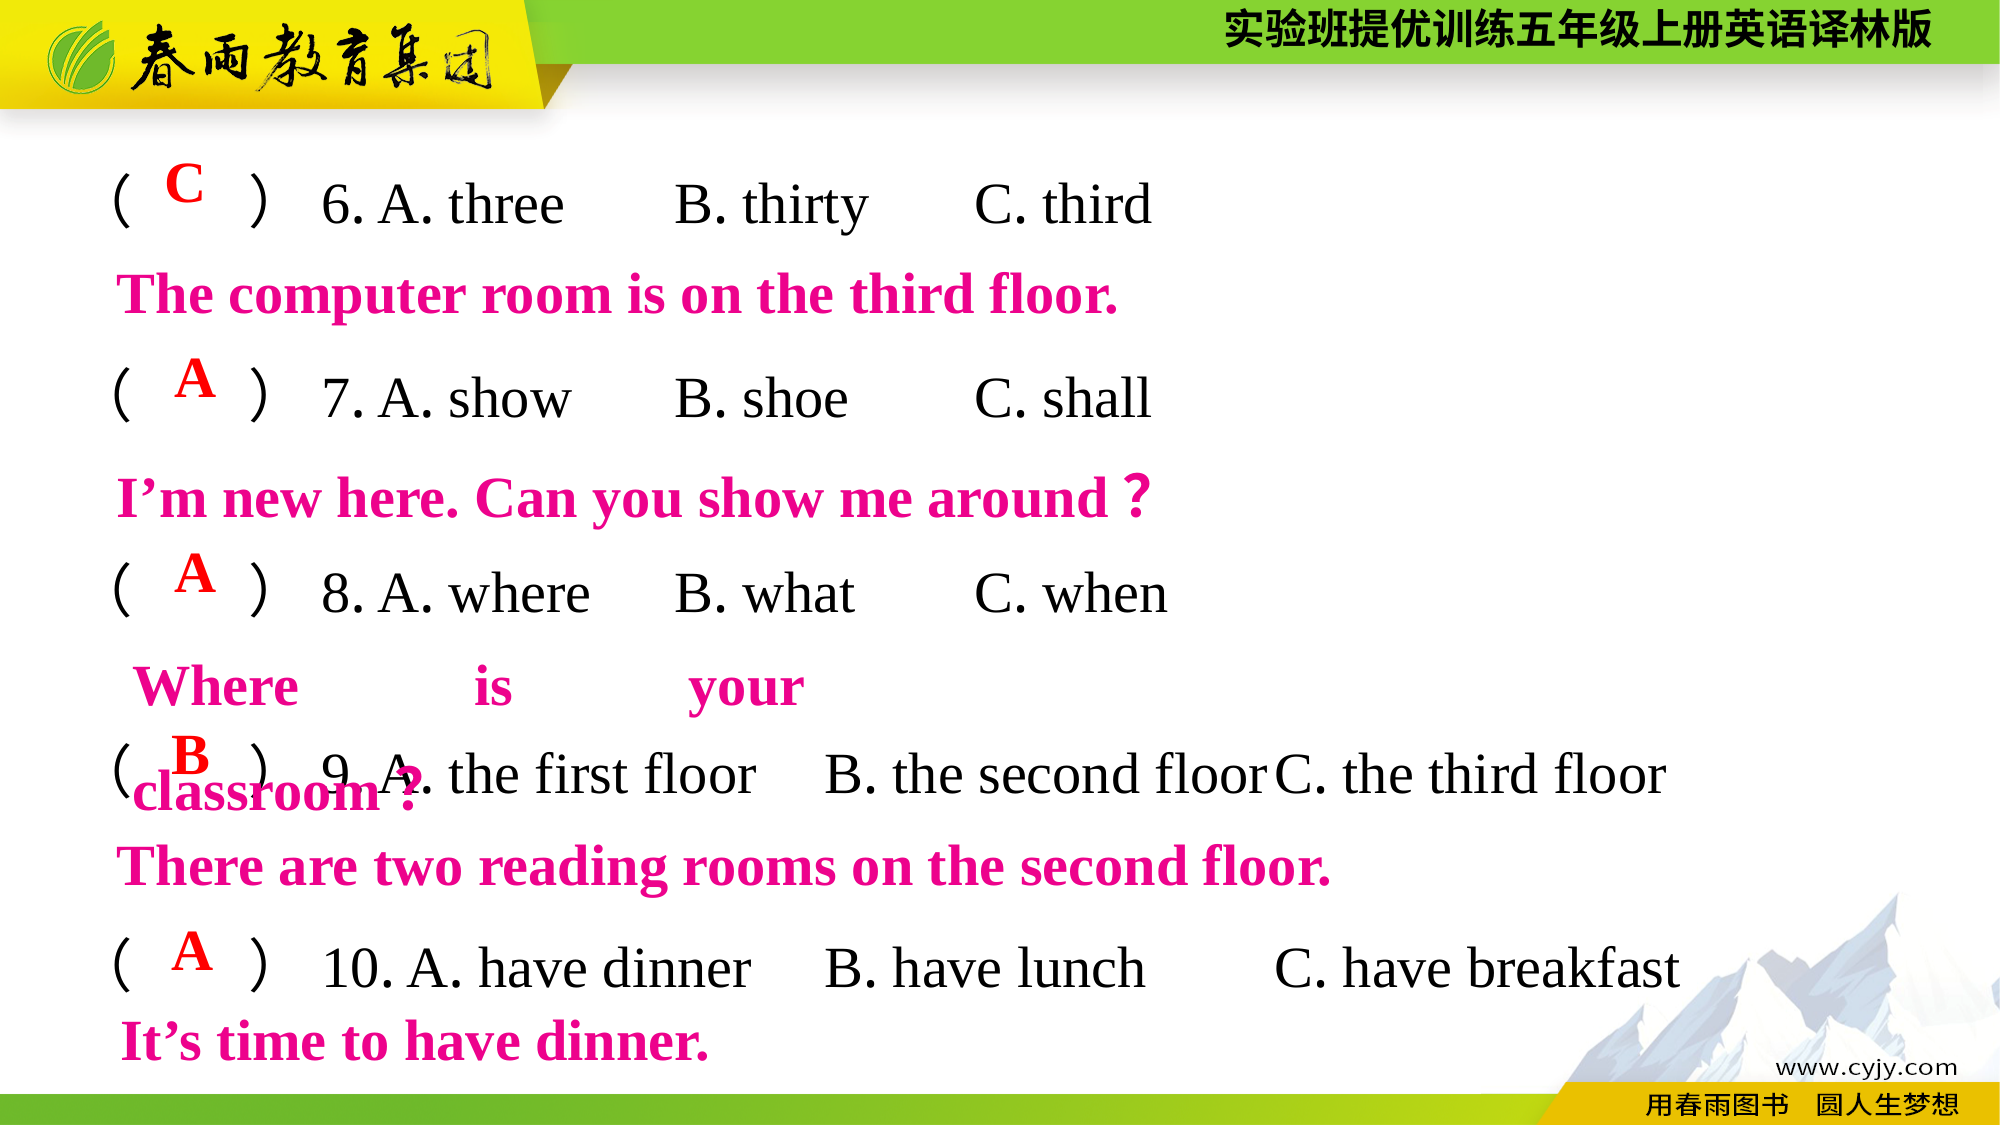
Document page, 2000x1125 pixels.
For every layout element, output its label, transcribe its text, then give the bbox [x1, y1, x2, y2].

text_box A [159, 526, 232, 612]
text_box B [156, 709, 226, 794]
text_box It’s time to have dinner. [105, 994, 735, 1080]
text_box There are two reading rooms on the second floor. [102, 784, 1425, 905]
list （ ）6. A. three B. thirty C. third （ ）7. A. show B. shoe C. shall （ ）8. A. where B. what C. when [59, 122, 1944, 638]
text_box A [159, 331, 232, 417]
text_box Where is your classroom？ [117, 604, 820, 724]
text_box The computer room is on the third floor. [102, 212, 1217, 333]
text_box A [156, 904, 229, 990]
picture [0, 0, 2000, 1125]
text_box C [149, 137, 222, 222]
text_box I’m new here. Can you show me around？ [102, 416, 1217, 537]
text_box （ ）9. A. the first floor B. the second floor C. the third floor （ ）10. A. have dinner B. have lunch C. have breakfast [59, 692, 1944, 1007]
